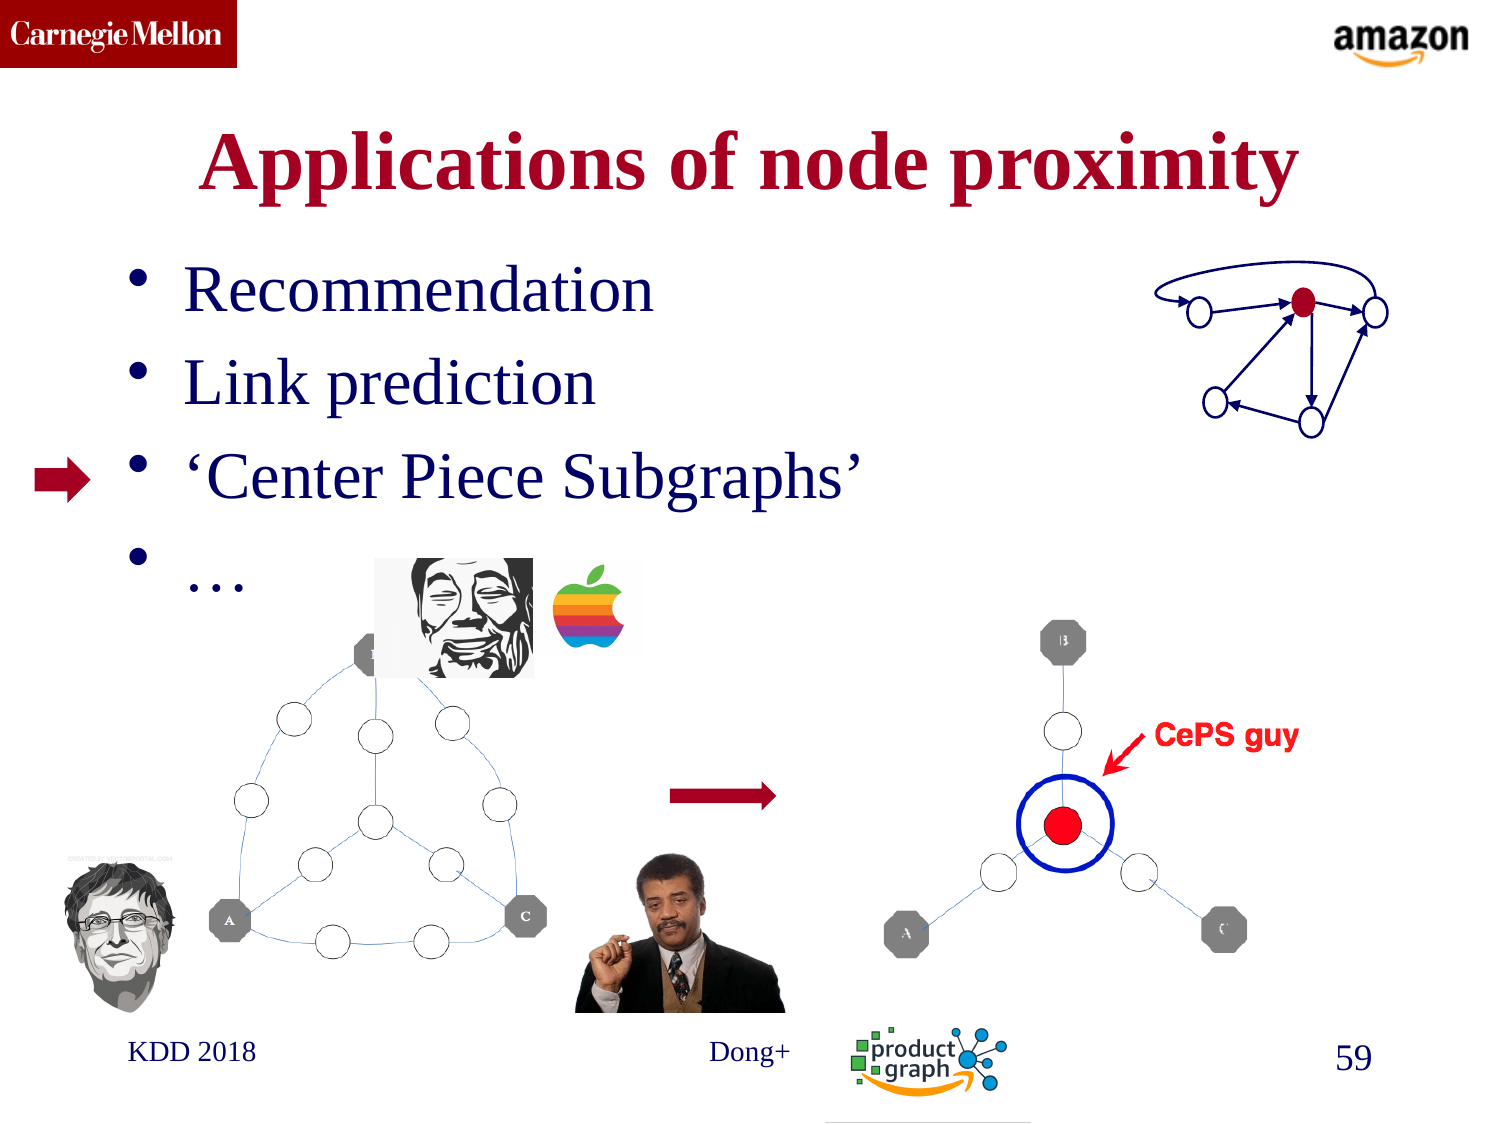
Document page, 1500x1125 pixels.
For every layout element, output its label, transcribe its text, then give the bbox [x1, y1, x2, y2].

title Applications of node proximity [112, 99, 1388, 213]
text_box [1187, 287, 1388, 438]
slide_number 59 [1074, 1024, 1388, 1101]
text_box [669, 781, 777, 811]
picture [0, 0, 237, 68]
slide_number KDD 2018 [112, 1024, 426, 1101]
footer Dong+ [512, 1024, 988, 1101]
picture [1322, 4, 1484, 88]
picture [34, 558, 787, 1020]
picture [849, 613, 1316, 970]
list Recommendation Link prediction ‘Center Piece Subgraphs’ … [112, 237, 1388, 1001]
text_box [34, 456, 91, 504]
